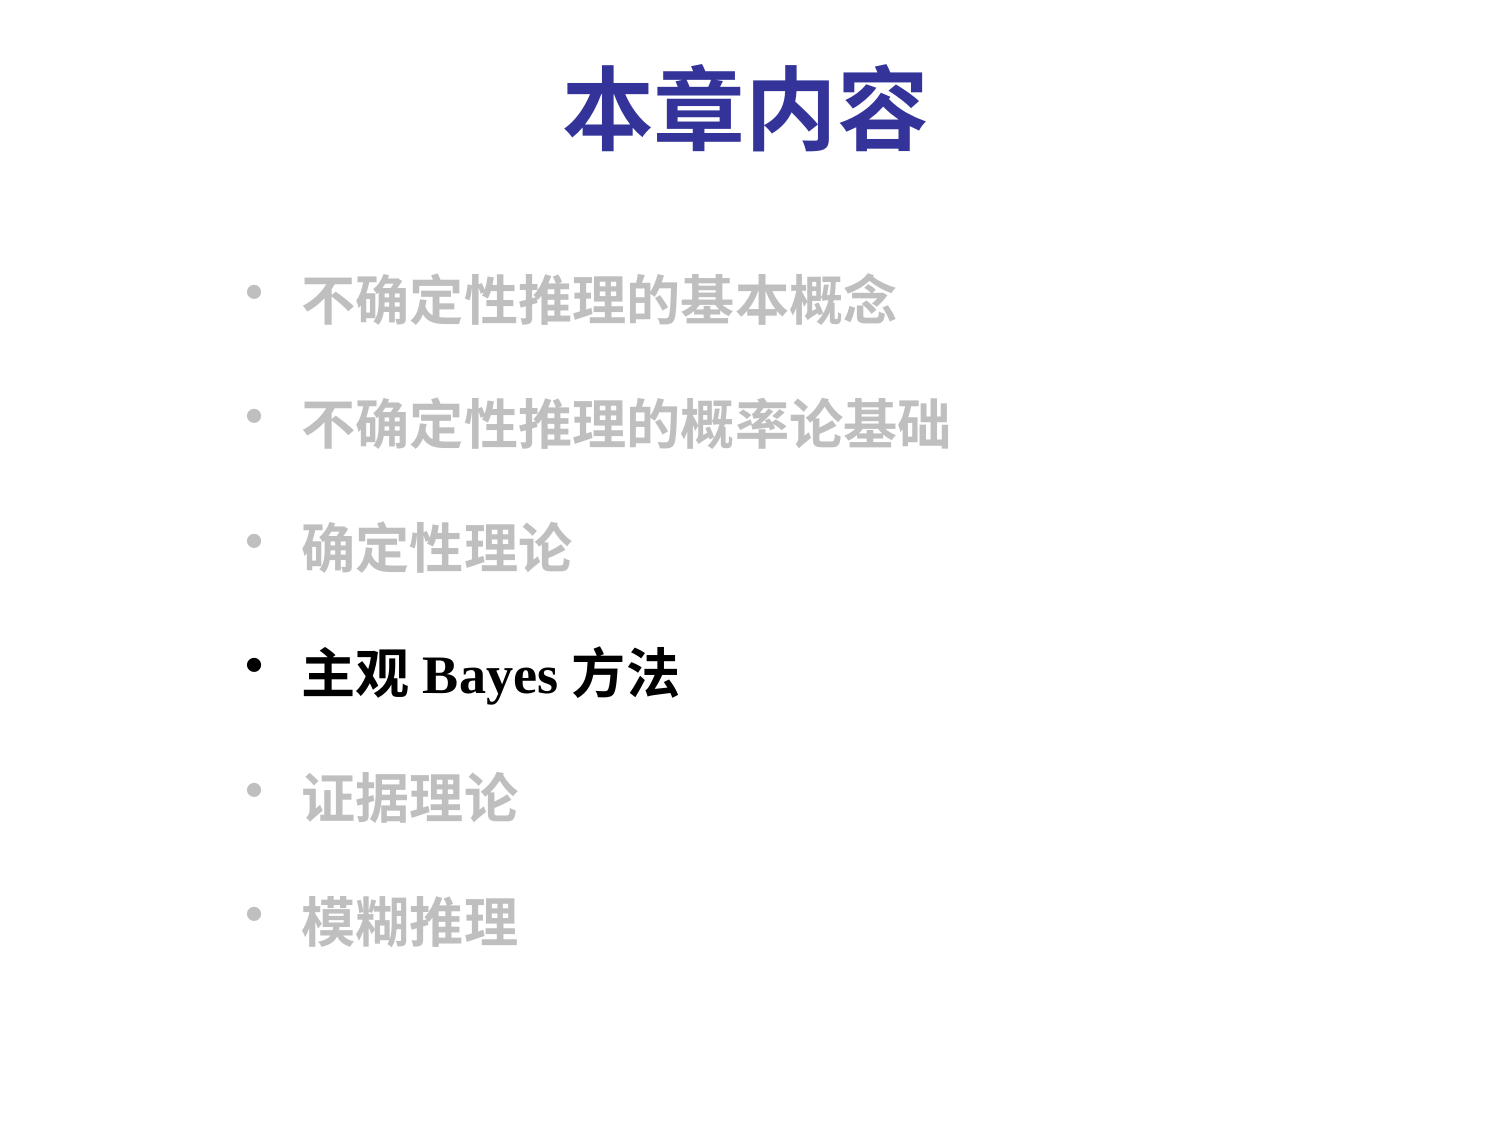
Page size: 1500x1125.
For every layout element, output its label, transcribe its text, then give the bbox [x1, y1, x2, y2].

title 本章内容 [70, 13, 1421, 201]
list 不确定性推理的基本概念 不确定性推理的概率论基础 确定性理论 主观Bayes方法 证据理论 模糊推理 [230, 225, 1306, 962]
